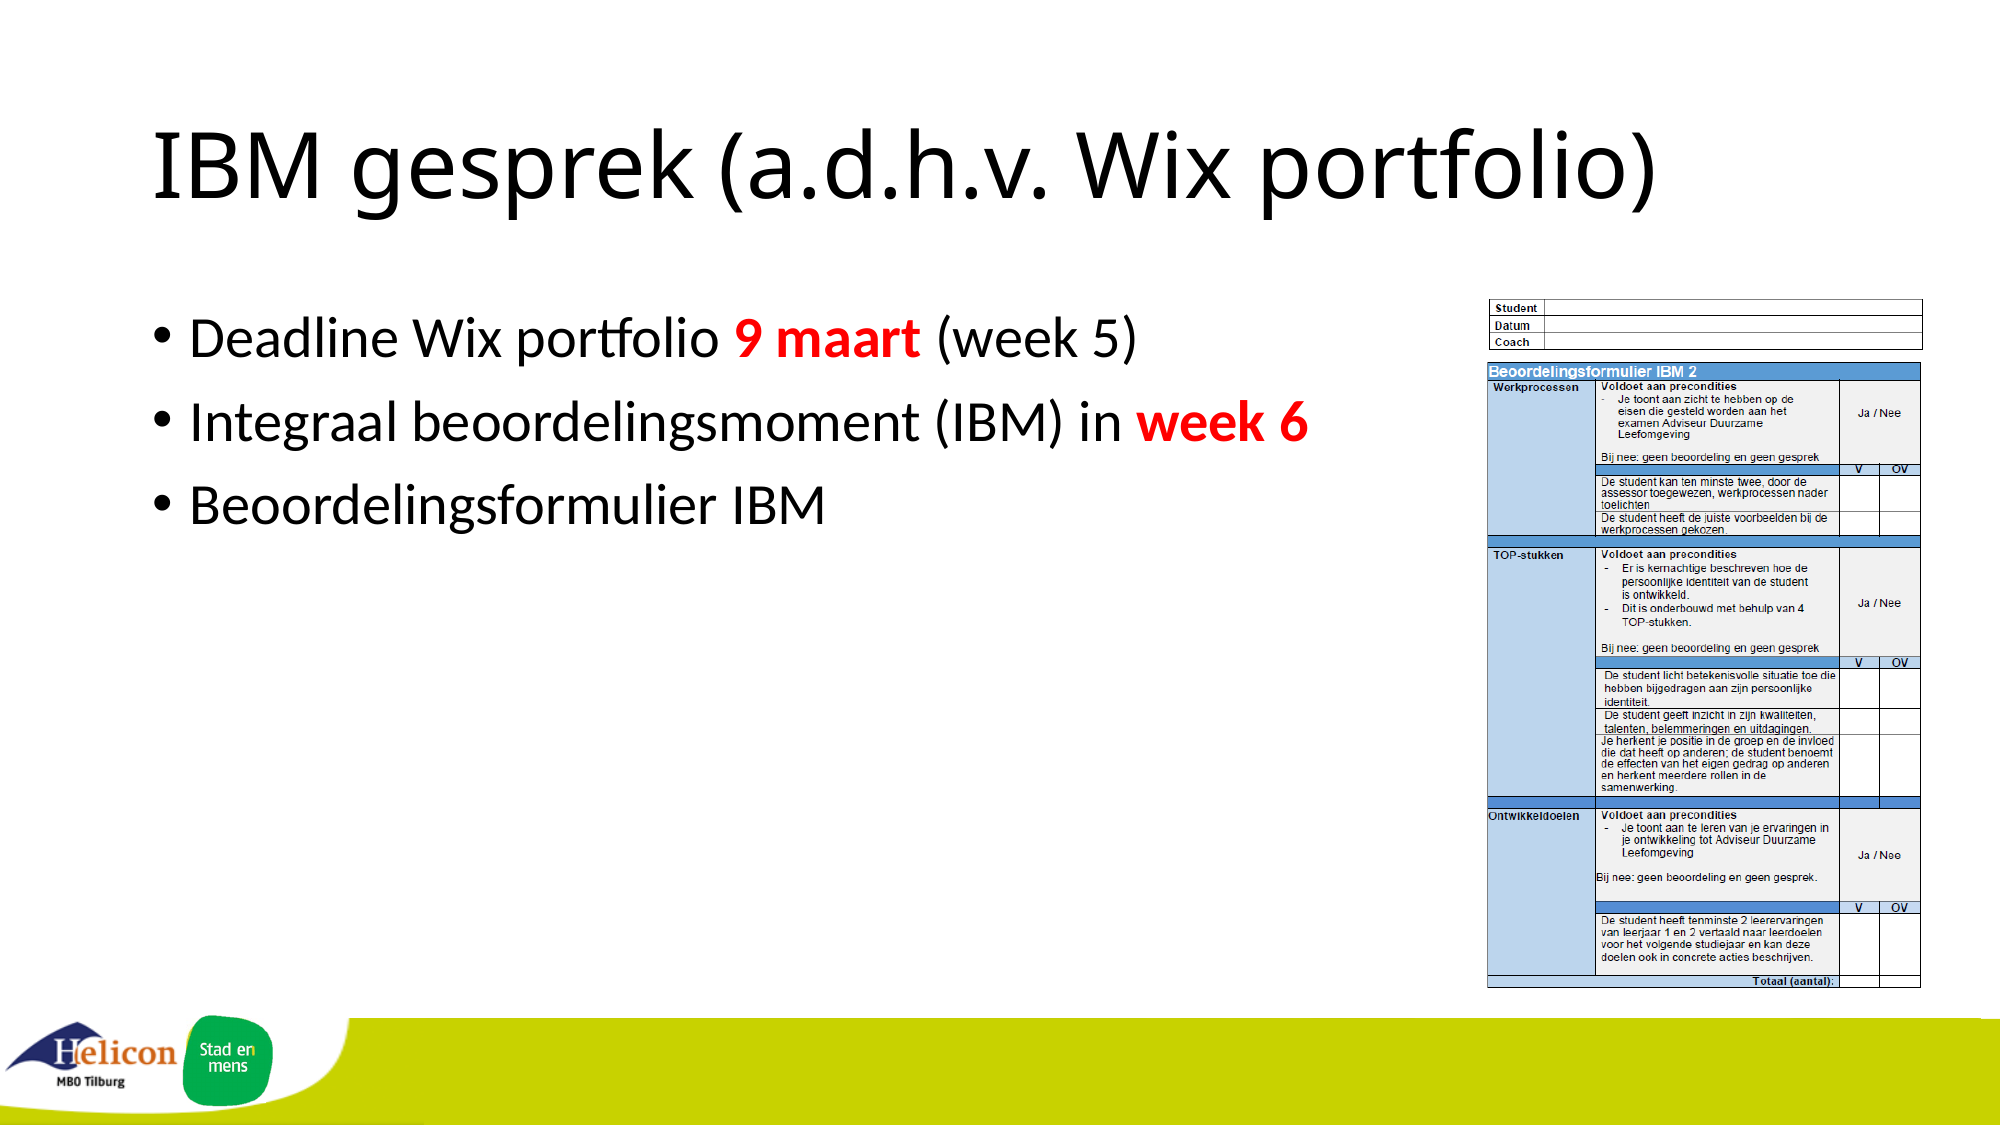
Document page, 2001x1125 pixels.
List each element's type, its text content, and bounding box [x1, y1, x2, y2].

picture [0, 1014, 424, 1125]
picture [1476, 277, 1936, 1002]
title IBM gesprek (a.d.h.v. Wix portfolio) [137, 59, 1863, 278]
list Deadline Wix portfolio 9 maart (week 5) Integraal beoordelingsmoment (IBM) in week 6 Beoordelingsformulier IBM [137, 299, 1863, 1014]
